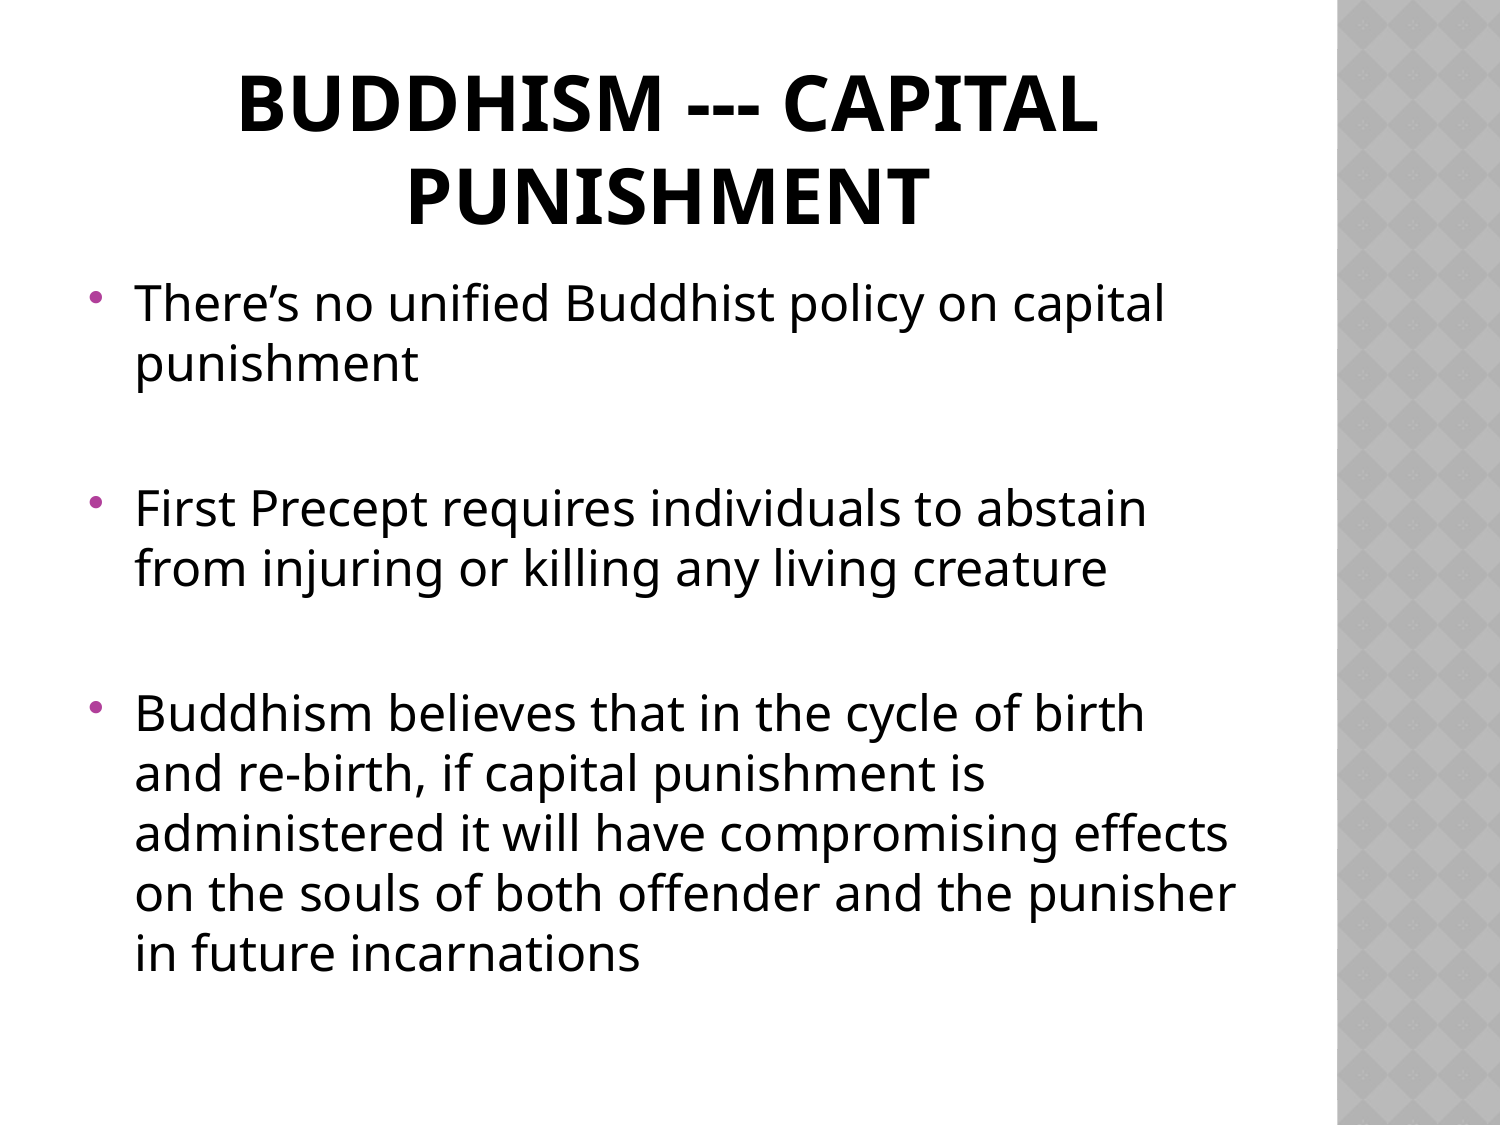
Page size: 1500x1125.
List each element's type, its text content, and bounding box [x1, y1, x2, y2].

title Buddhism --- capital punishment [75, 52, 1263, 240]
list There’s no unified Buddhist policy on capital punishment First Precept requires individuals to abstain from injuring or killing any living creature Buddhism believes that in the cycle of birth and re-birth, if capital punishment is administered it will have compromising effects on the souls of both offender and the punisher in future incarnations [75, 264, 1263, 1059]
